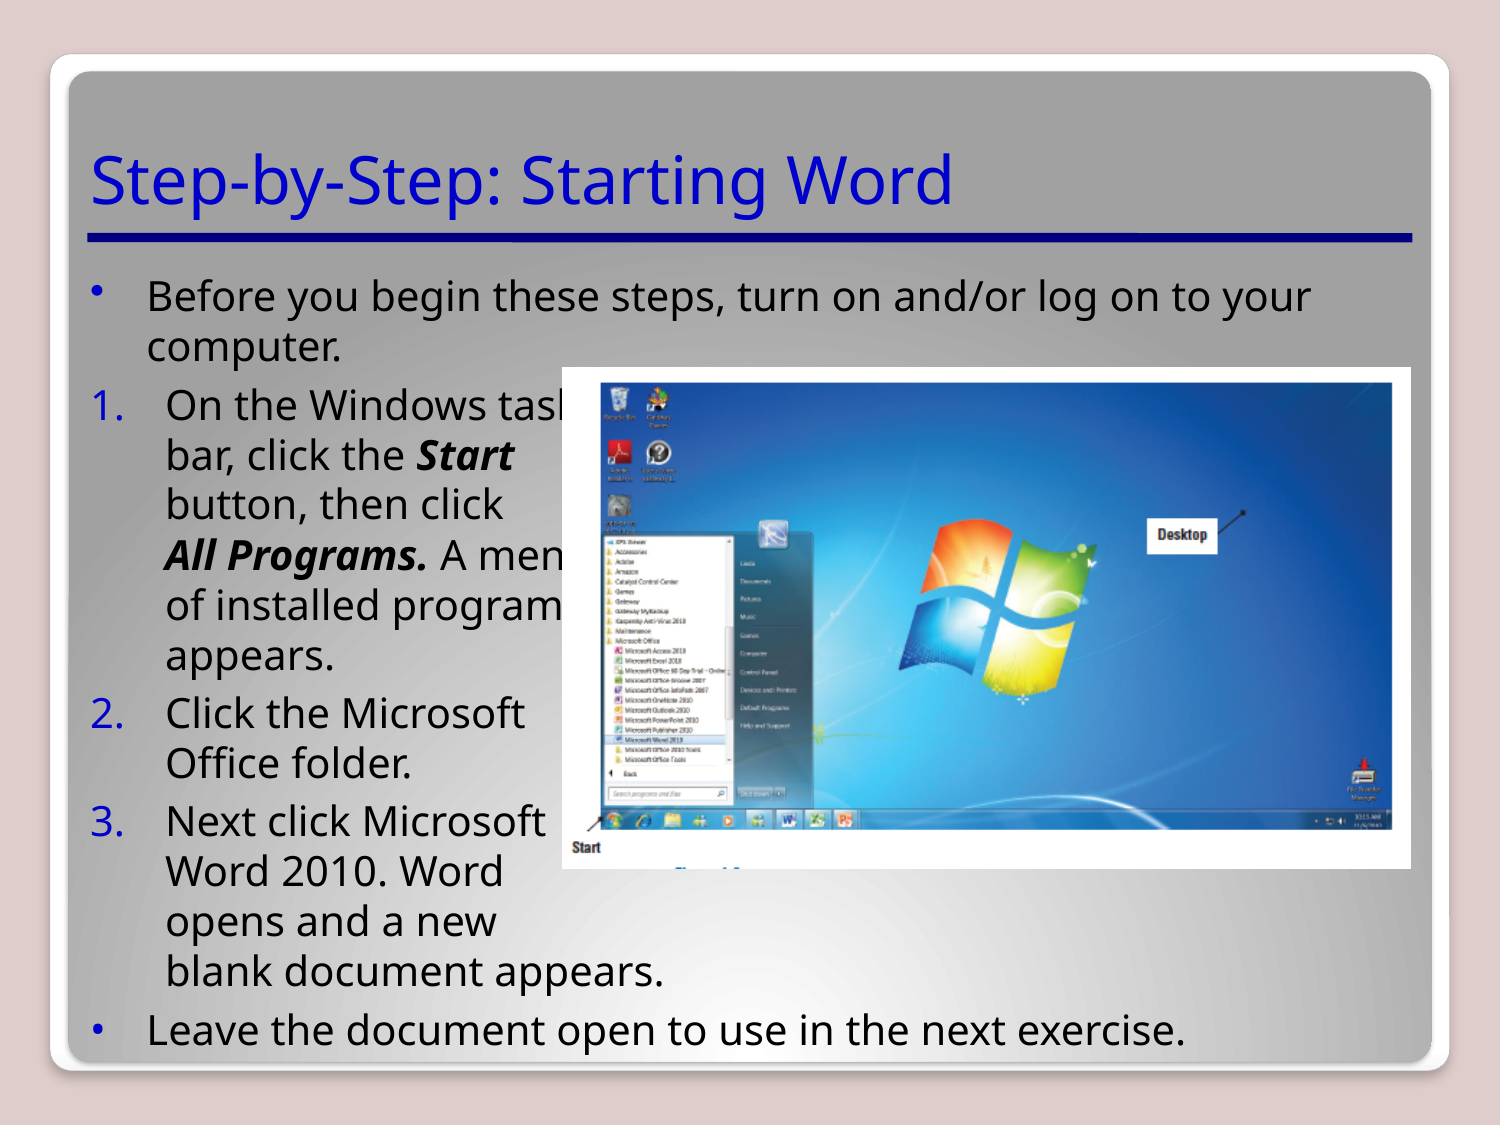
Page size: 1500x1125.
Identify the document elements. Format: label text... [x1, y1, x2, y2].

title Step-by-Step: Starting Word [74, 74, 1426, 226]
picture [562, 367, 1411, 870]
list Before you begin these steps, turn on and/or log on to your computer. On the Windows task bar, click the Start button, then click All Programs. A menu of installed programs appears. Click the Microsoft Office folder. Next click Microsoft Word 2010. Word opens and a new blank document appears. Leave the document open to use in the next exercise. [74, 262, 1426, 1063]
